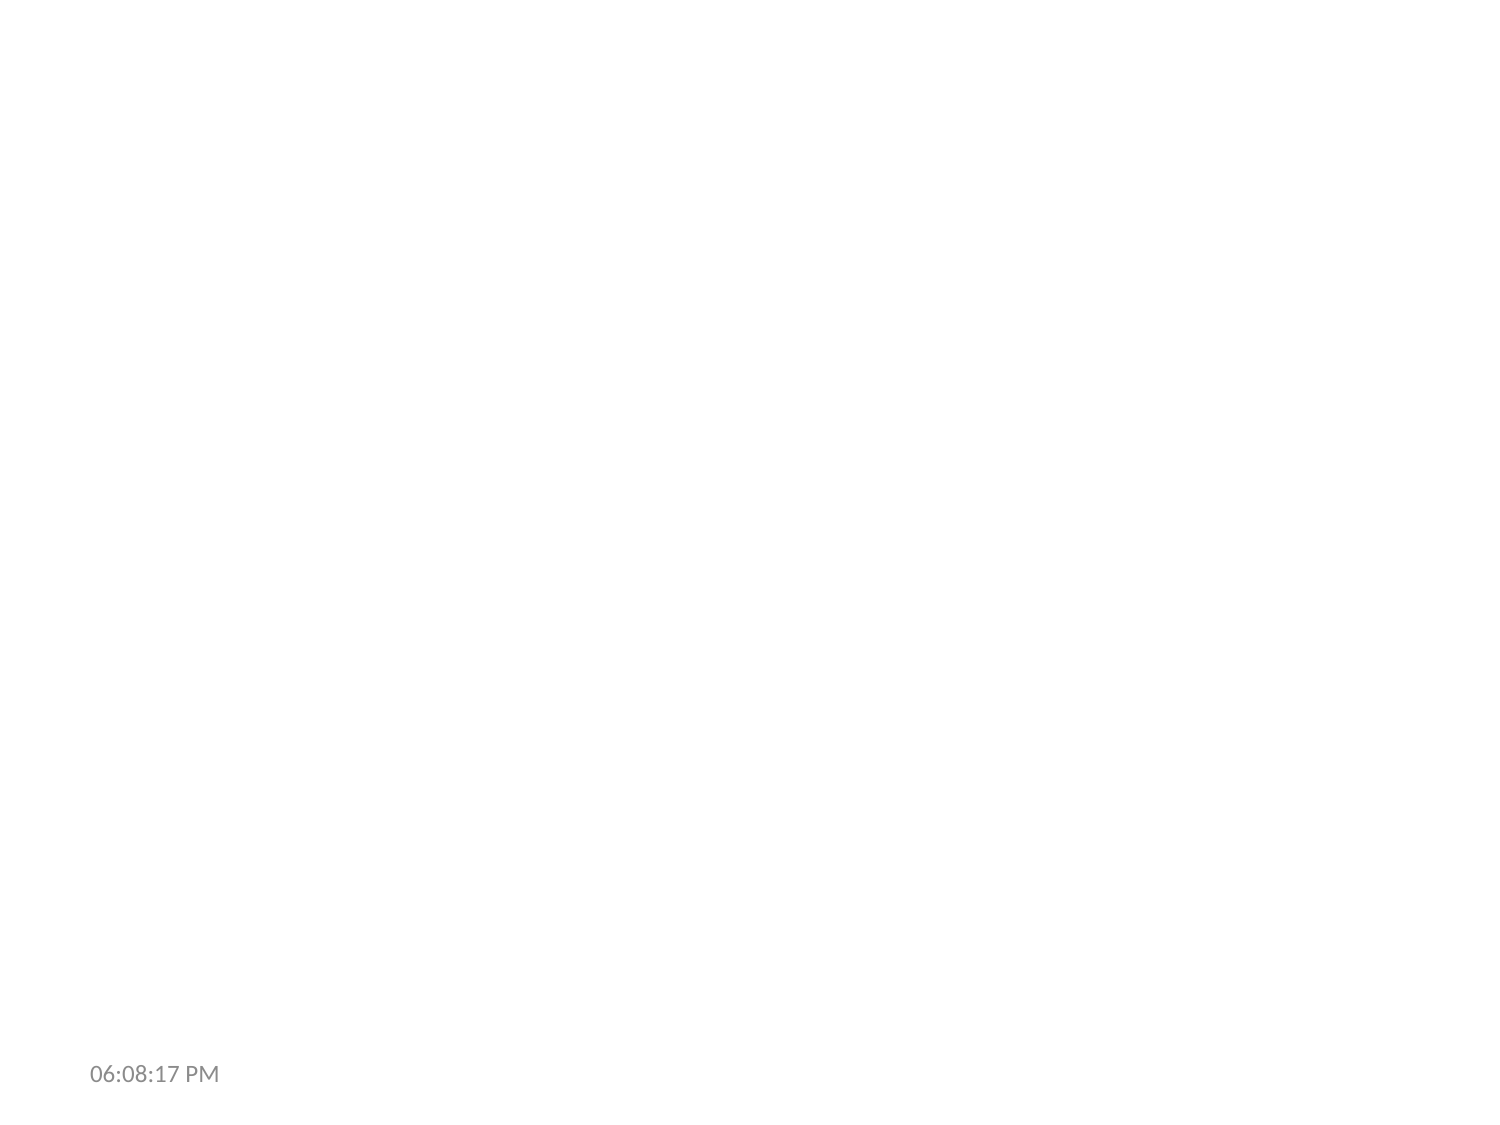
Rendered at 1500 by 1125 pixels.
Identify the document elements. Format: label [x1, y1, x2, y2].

slide_number [75, 1042, 425, 1103]
